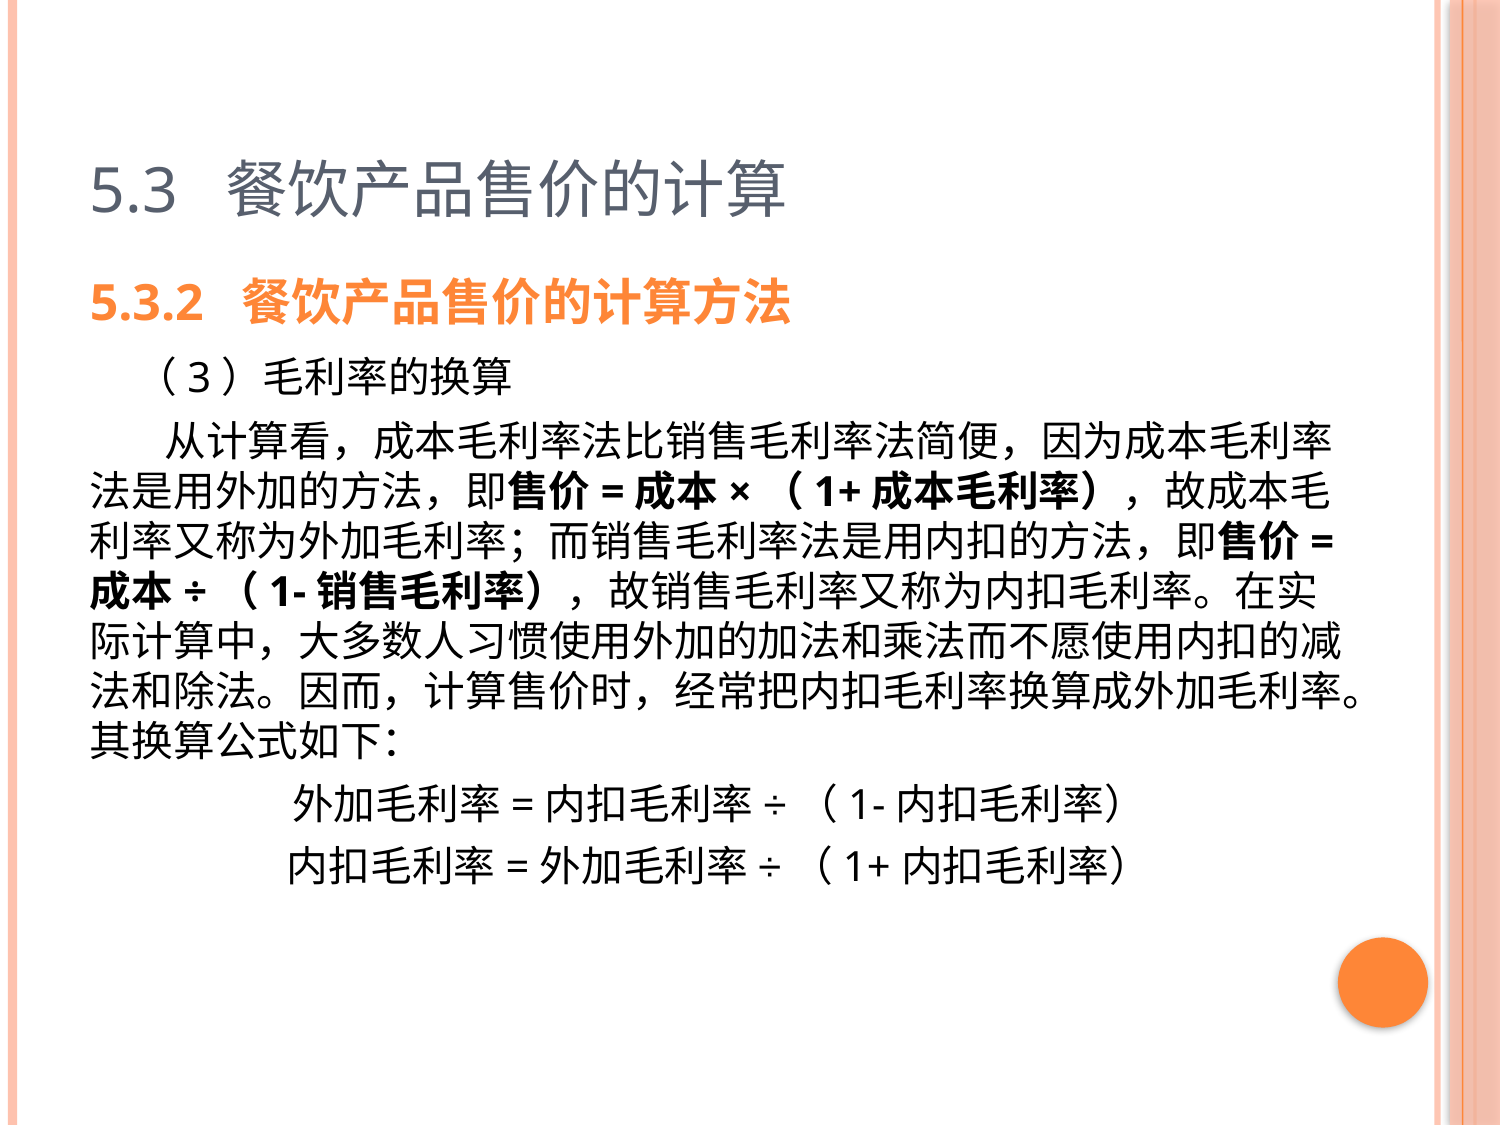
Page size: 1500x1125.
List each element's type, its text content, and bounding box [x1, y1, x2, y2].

title 5.3 餐饮产品售价的计算 [75, 45, 1300, 233]
list 5.3.2 餐饮产品售价的计算方法 （3）毛利率的换算 从计算看，成本毛利率法比销售毛利率法简便，因为成本毛利率法是用外加的方法，即售价=成本×（1+成本毛利率），故成本毛利率又称为外加毛利率；而销售毛利率法是用内扣的方法，即售价=成本÷（1-销售毛利率），故销售毛利率又称为内扣毛利率。在实际计算中，大多数人习惯使用外加的加法和乘法而不愿使用内扣的减法和除法。因而，计算售价时，经常把内扣毛利率换算成外加毛利率。其换算公式如下： 外加毛利率=内扣毛利率÷（1-内扣毛利率） 内扣毛利率=外加毛利率÷（1+内扣毛利率） [74, 262, 1364, 1063]
